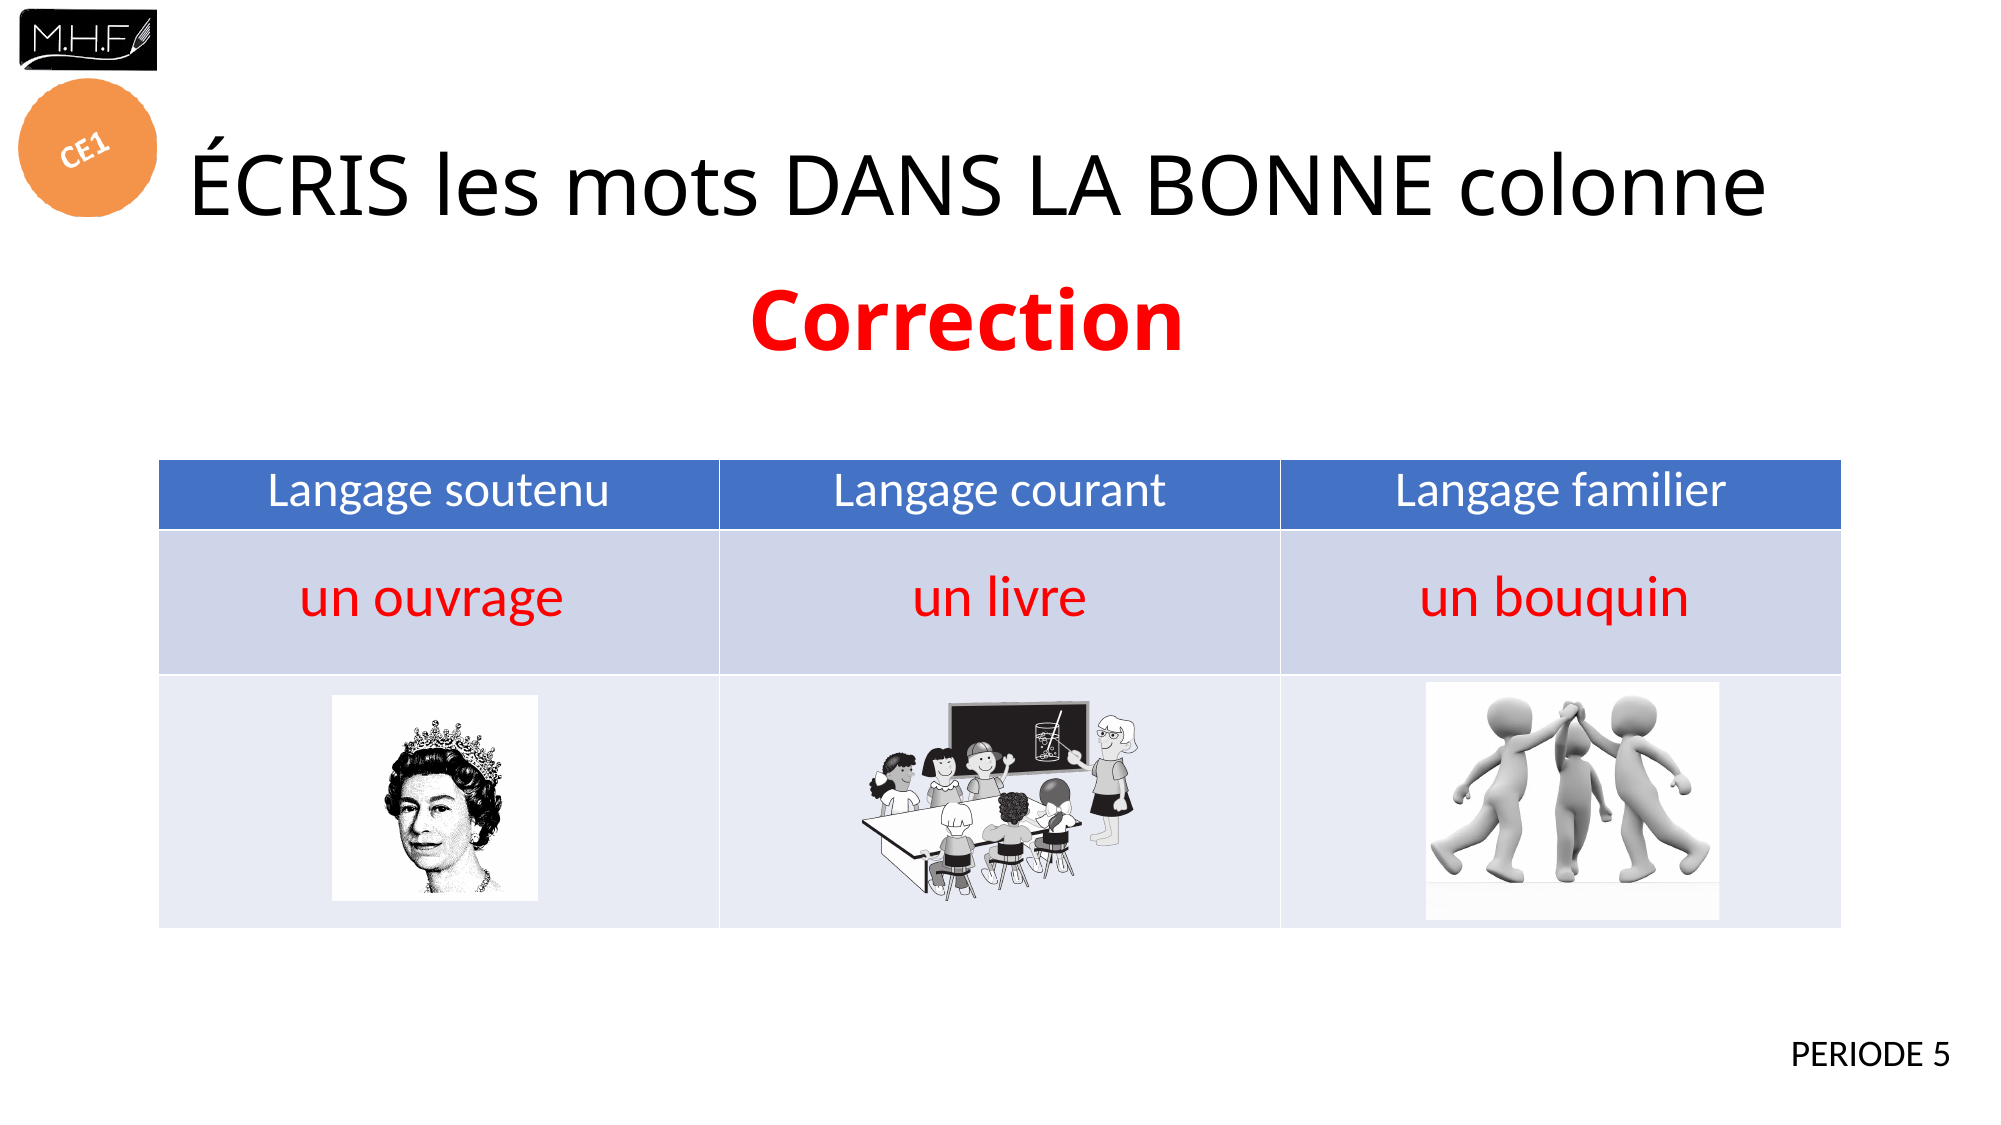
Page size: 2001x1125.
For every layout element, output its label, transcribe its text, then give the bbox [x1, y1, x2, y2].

table_cell [159, 676, 719, 928]
table_cell un livre [720, 531, 1280, 674]
table_cell [720, 676, 1280, 928]
table_header Langage familier [1281, 460, 1841, 529]
table_cell un bouquin [1281, 531, 1841, 674]
picture [1425, 682, 1720, 920]
picture [862, 701, 1138, 901]
picture [16, 7, 157, 74]
picture [18, 78, 157, 218]
picture [332, 695, 538, 901]
table_header Langage courant [720, 460, 1280, 529]
text_box PERIODE 5 [1362, 1021, 1967, 1082]
table_cell un ouvrage [159, 531, 719, 674]
table_cell [1281, 676, 1841, 928]
table_header Langage soutenu [159, 460, 719, 529]
title ÉCRIS les mots DANS LA BONNE colonne Correction [158, 99, 1800, 413]
